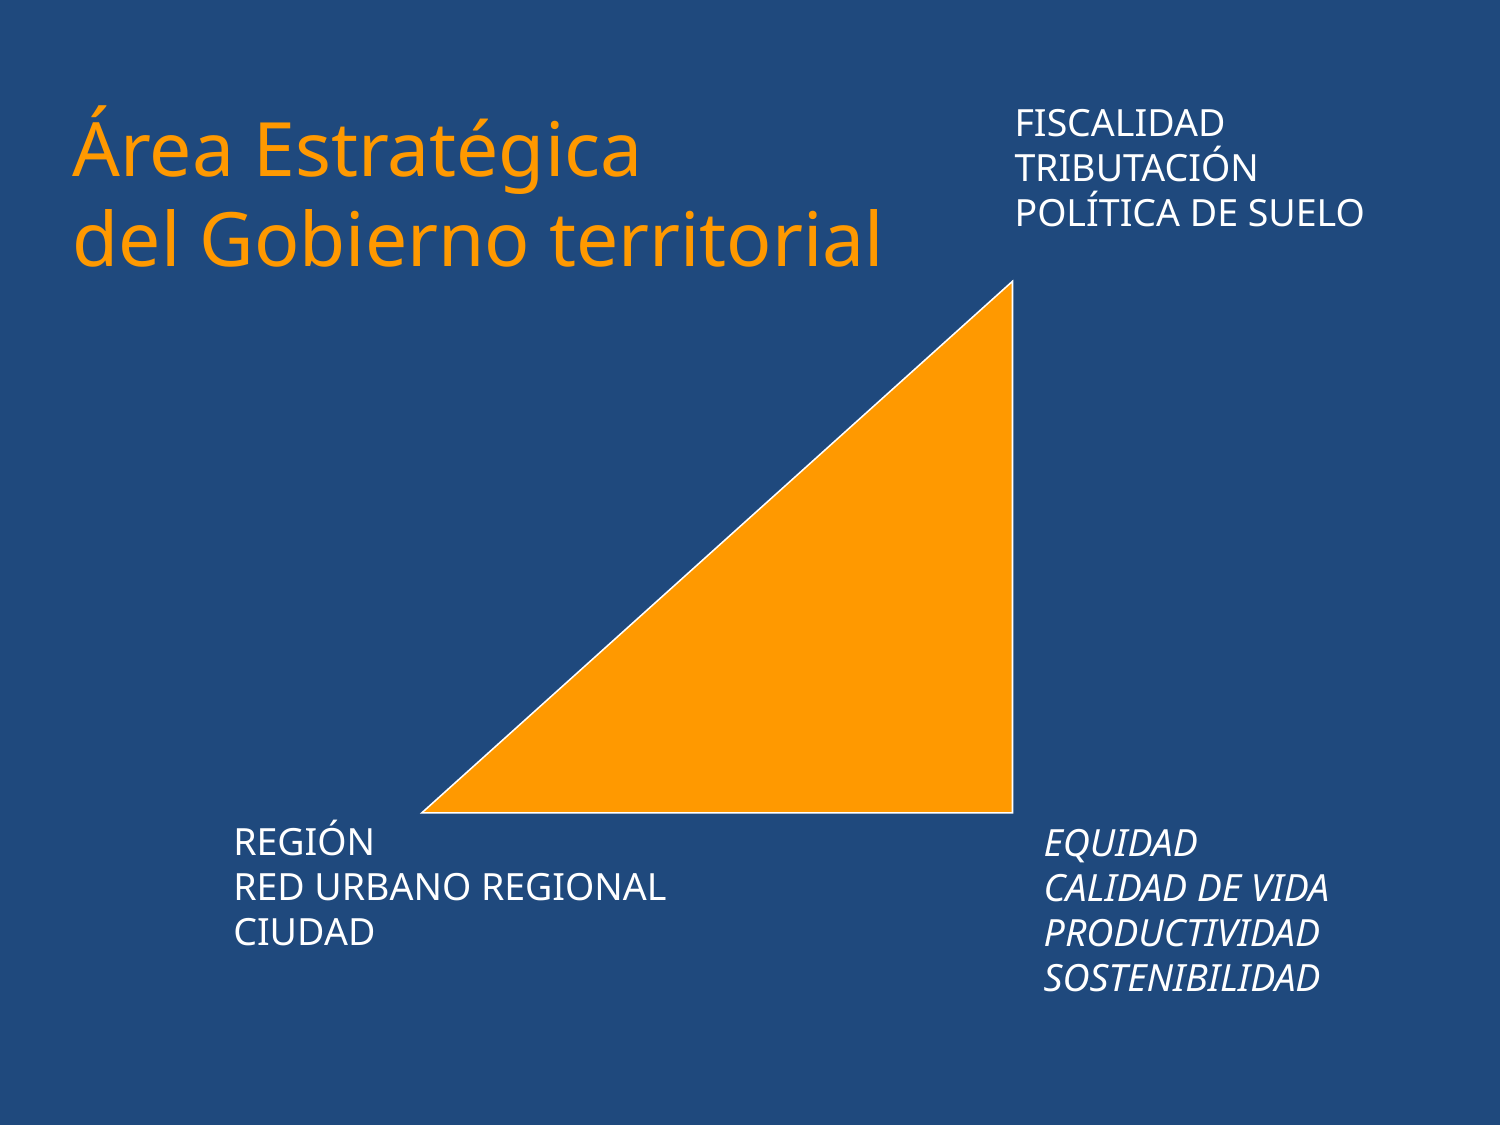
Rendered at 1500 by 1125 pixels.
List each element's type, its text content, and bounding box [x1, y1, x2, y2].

text_box EQUIDAD CALIDAD DE VIDA PRODUCTIVIDAD SOSTENIBILIDAD [1028, 811, 1364, 1007]
text_box REGIÓN RED URBANO REGIONAL CIUDAD [218, 810, 809, 961]
text_box FISCALIDAD TRIBUTACIÓN POLÍTICA DE SUELO [999, 91, 1380, 242]
text_box Área Estratégica del Gobierno territorial [57, 93, 900, 289]
text_box [424, 281, 1013, 813]
